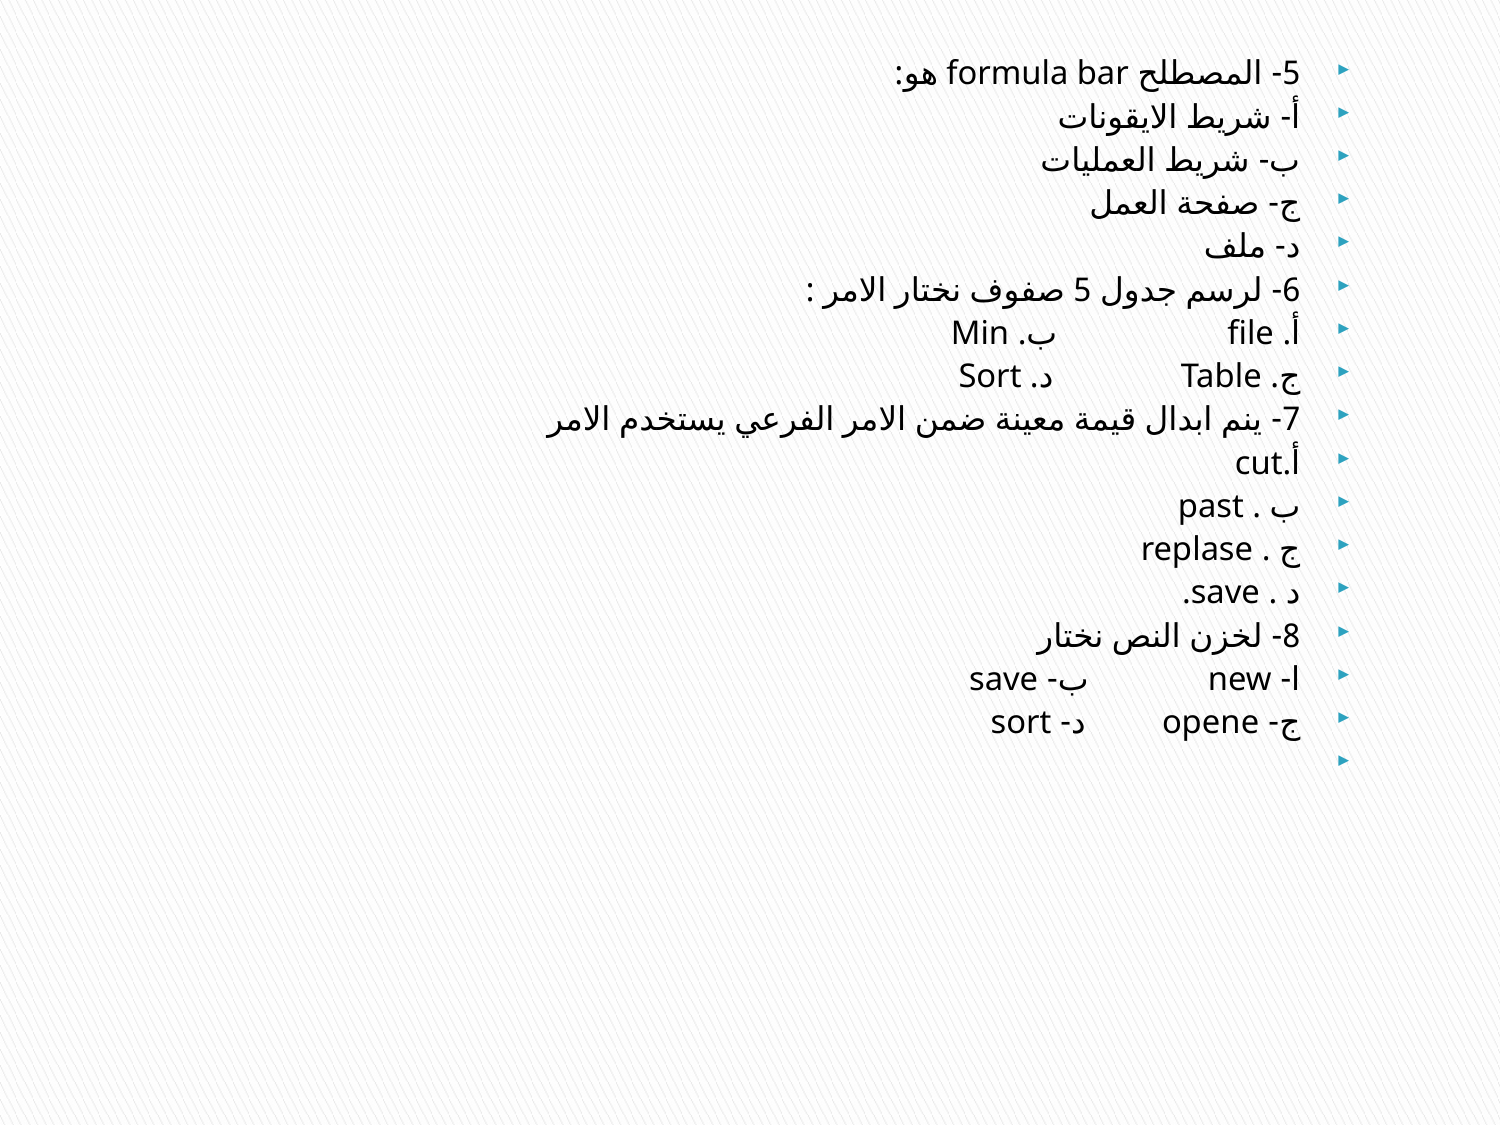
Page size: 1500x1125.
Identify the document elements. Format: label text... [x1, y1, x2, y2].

list 5- المصطلح formula bar هو: أ- شريط الايقونات ب- شريط العمليات ج- صفحة العمل د- ملف 6- لرسم جدول 5 صفوف نختار الامر : أ. file ب. Min ج. Table د. Sort 7- ينم ابدال قيمة معينة ضمن الامر الفرعي يستخدم الامر أ.cut ب . past ج . replase د . save. 8- لخزن النص نختار ا- new ب- save ج- opene د- sort [150, 45, 1377, 795]
